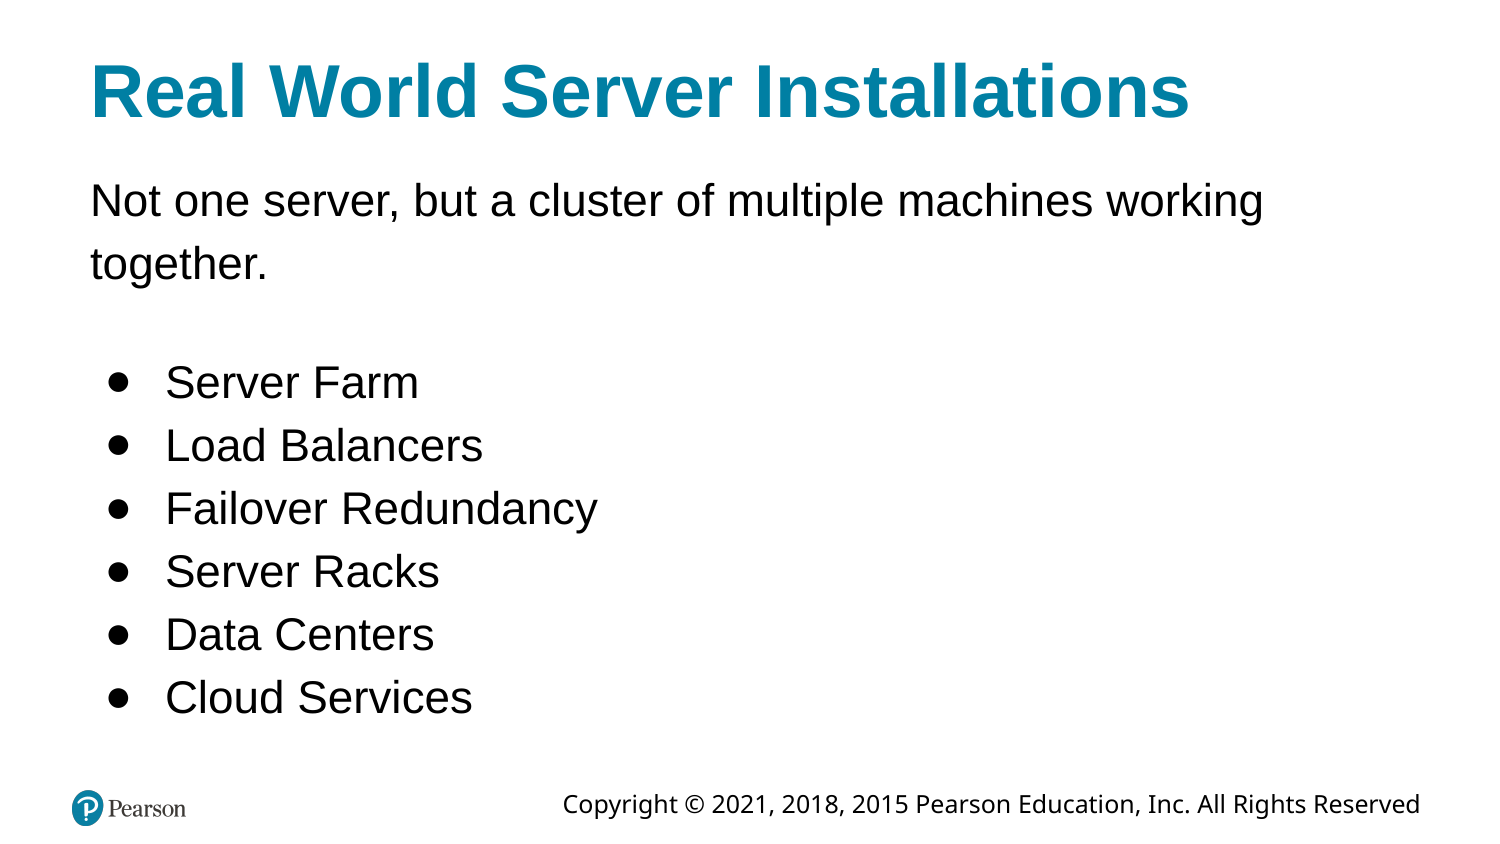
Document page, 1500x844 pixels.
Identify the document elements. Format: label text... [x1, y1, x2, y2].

title Real World Server Installations [75, 0, 1425, 147]
text_box Not one server, but a cluster of multiple machines working together. Server Farm Load Balancers Failover Redundancy Server Racks Data Centers Cloud Services [74, 147, 1425, 837]
